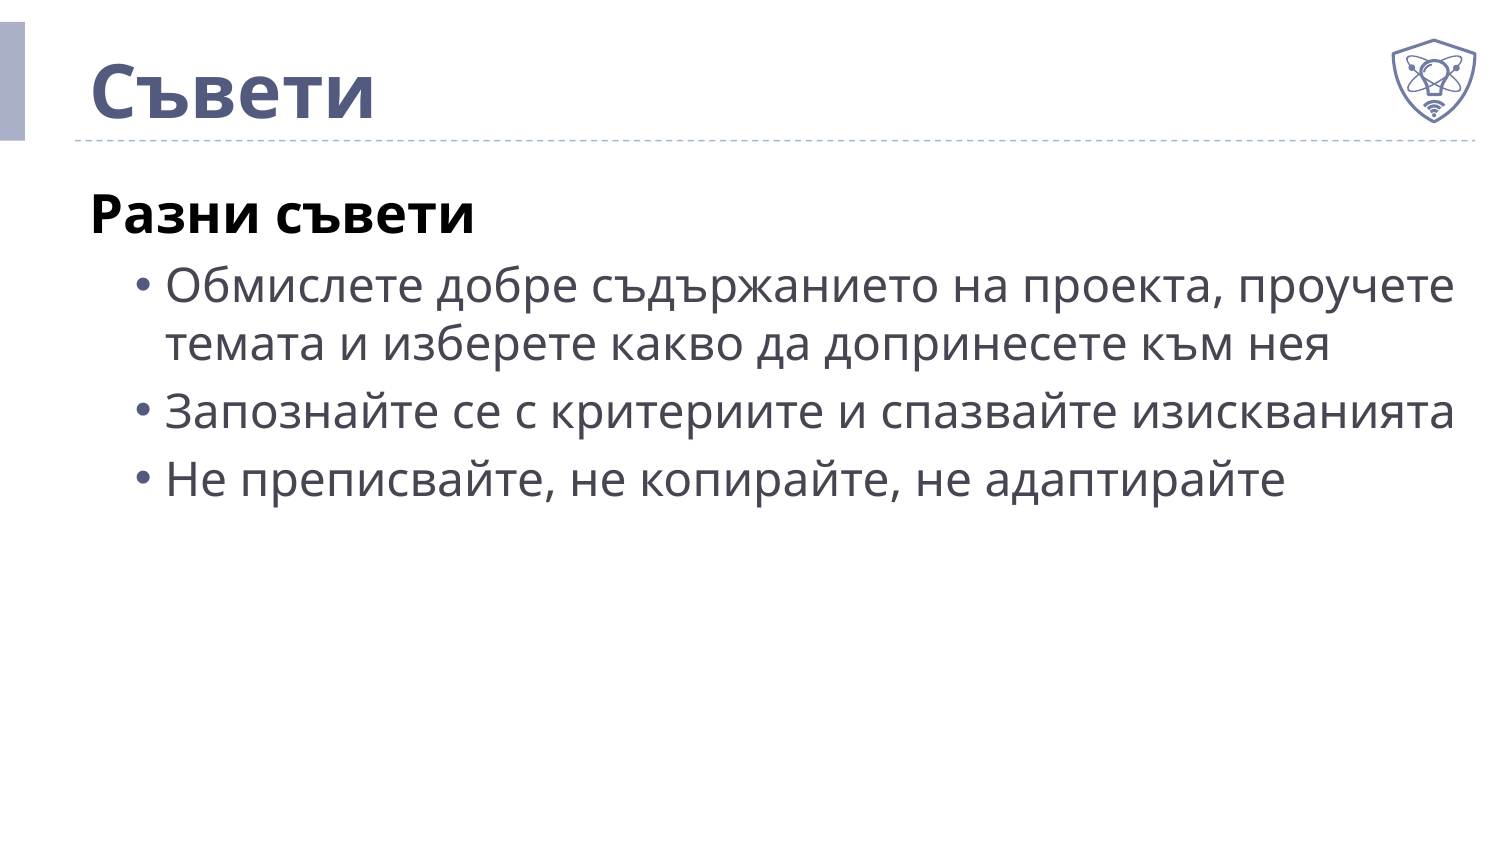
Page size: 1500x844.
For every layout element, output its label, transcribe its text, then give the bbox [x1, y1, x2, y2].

list Разни съвети Обмислете добре съдържанието на проекта, проучете темата и изберете какво да допринесете към нея Запознайте се с критериите и спазвайте изискванията Не преписвайте, не копирайте, не адаптирайте [75, 171, 1475, 835]
title Съвети [75, 18, 1475, 141]
